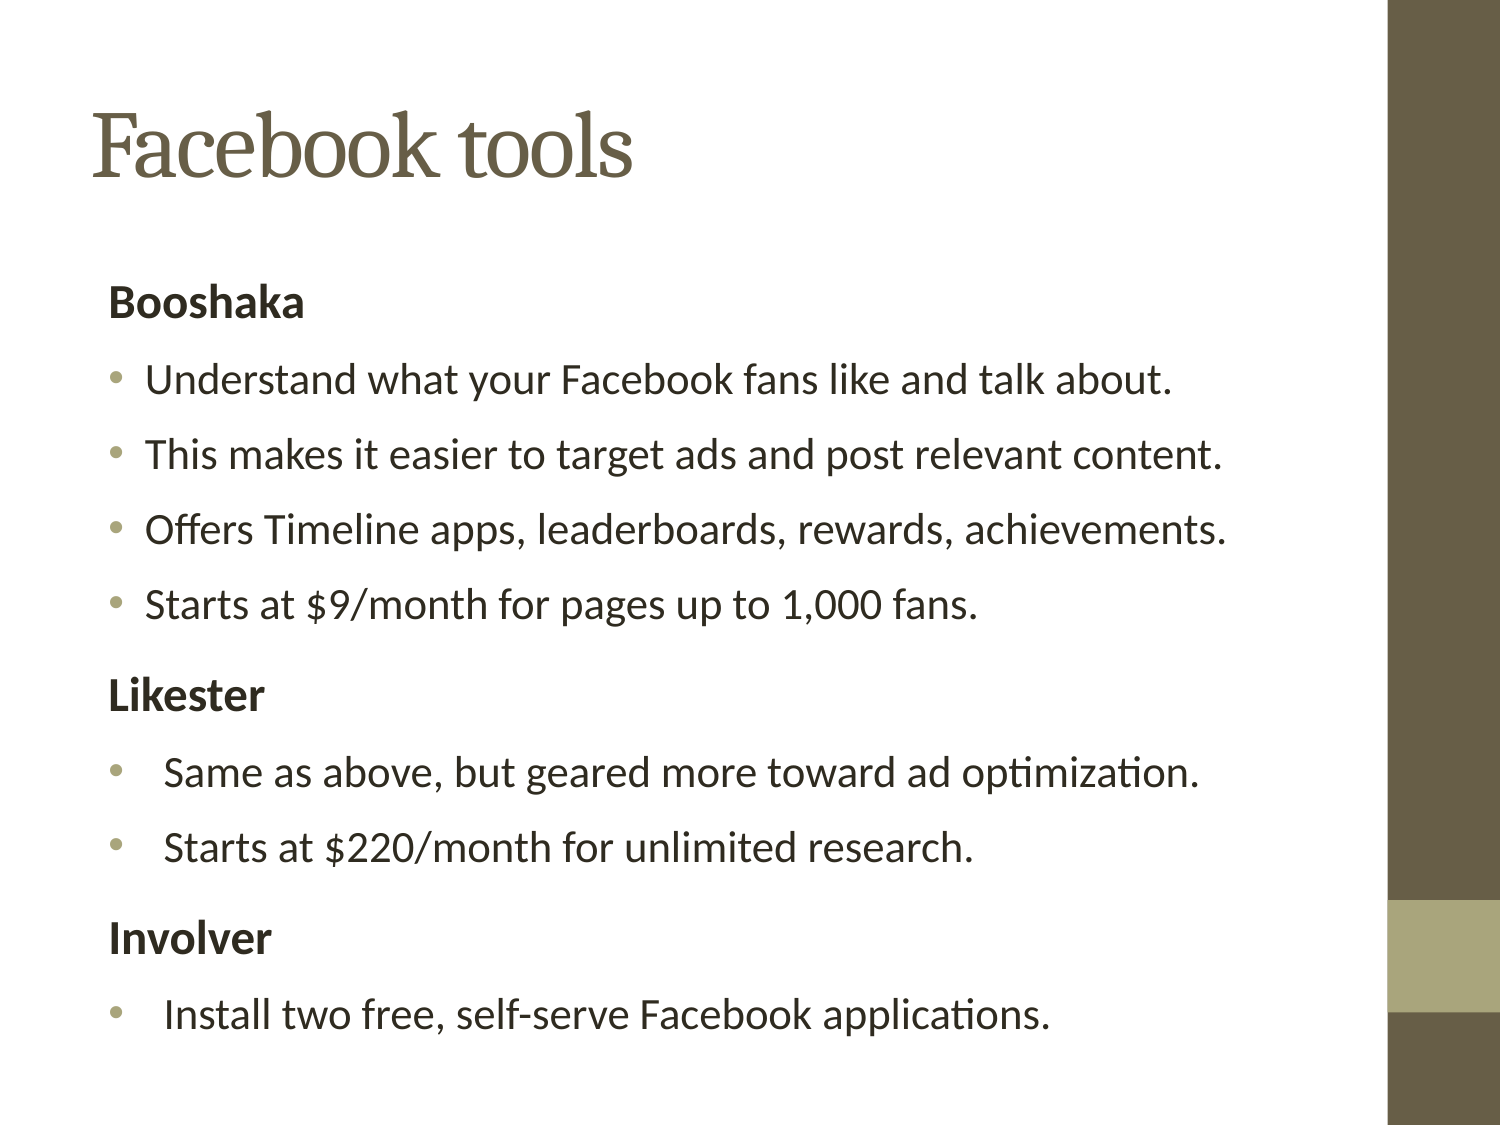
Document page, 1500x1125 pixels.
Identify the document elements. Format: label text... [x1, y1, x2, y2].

title Facebook tools [75, 45, 1325, 233]
list Booshaka Understand what your Facebook fans like and talk about. This makes it easier to target ads and post relevant content. Offers Timeline apps, leaderboards, rewards, achievements. Starts at $9/month for pages up to 1,000 fans. Likester Same as above, but geared more toward ad optimization. Starts at $220/month for unlimited research. Involver Install two free, self-serve Facebook applications. [75, 262, 1325, 1050]
